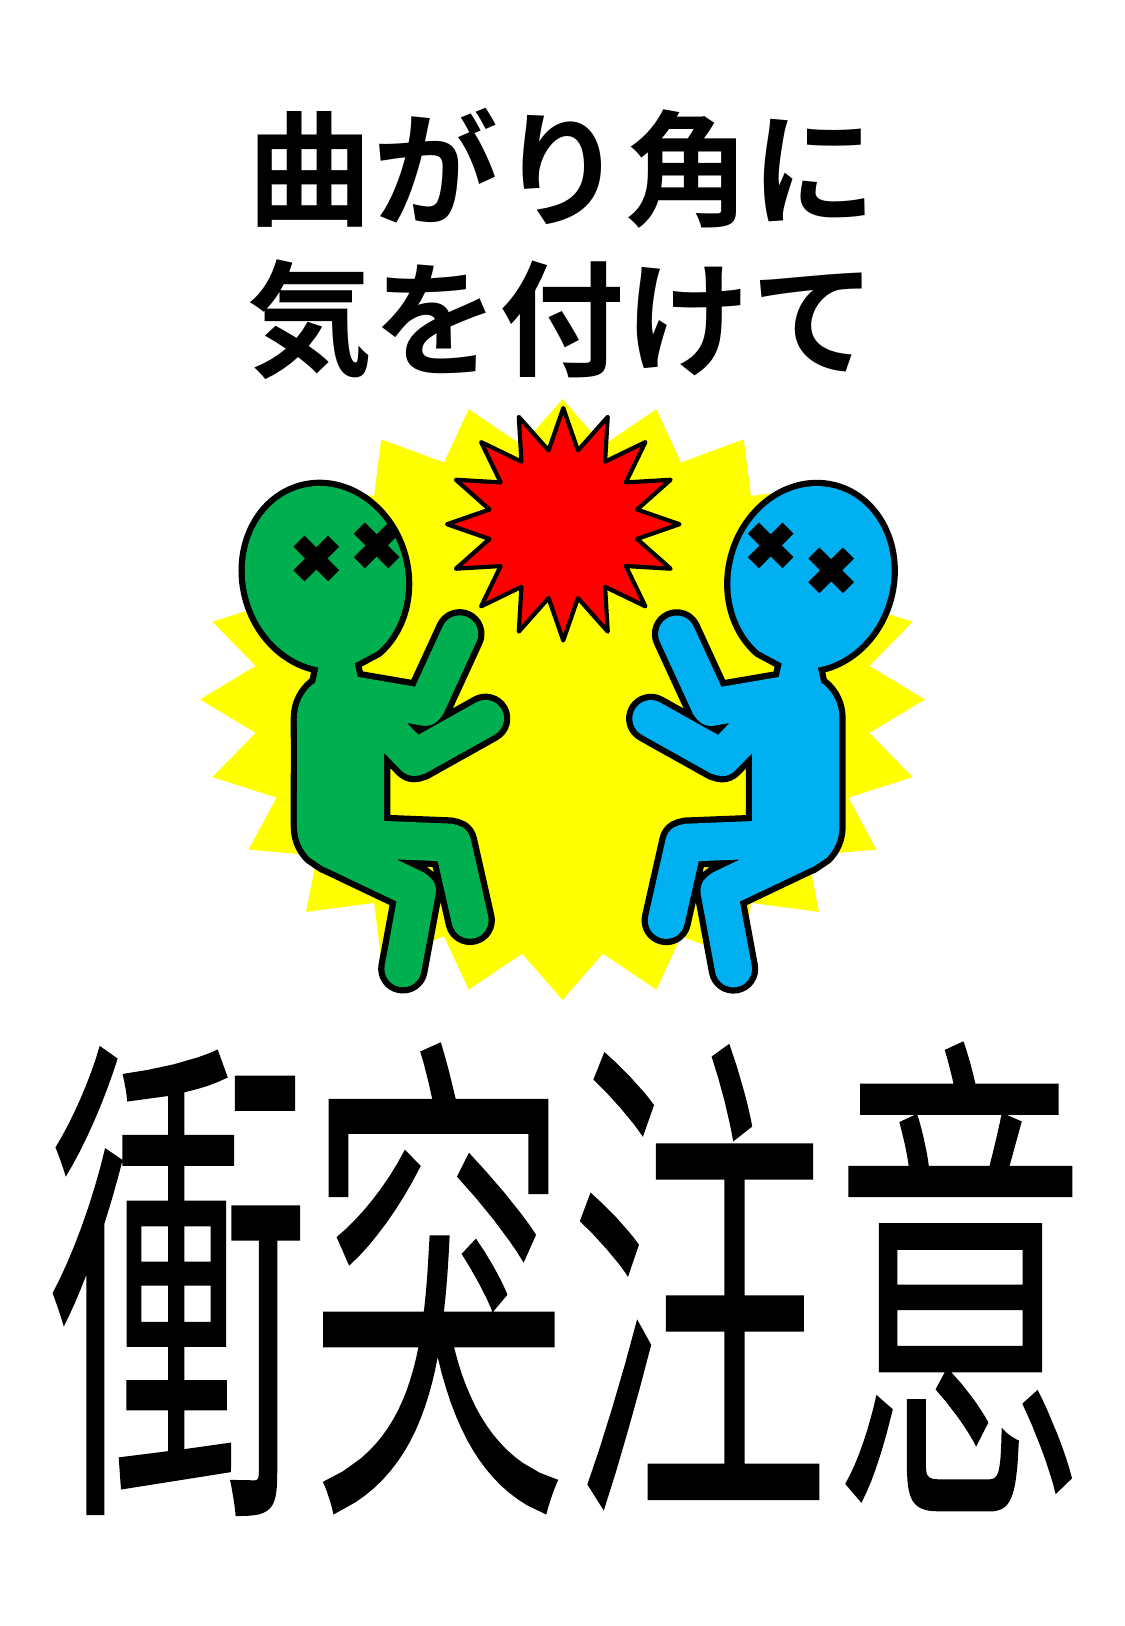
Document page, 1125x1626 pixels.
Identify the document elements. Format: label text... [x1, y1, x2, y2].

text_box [199, 398, 926, 1001]
text_box 曲がり角に 気を付けて [0, 84, 1125, 399]
